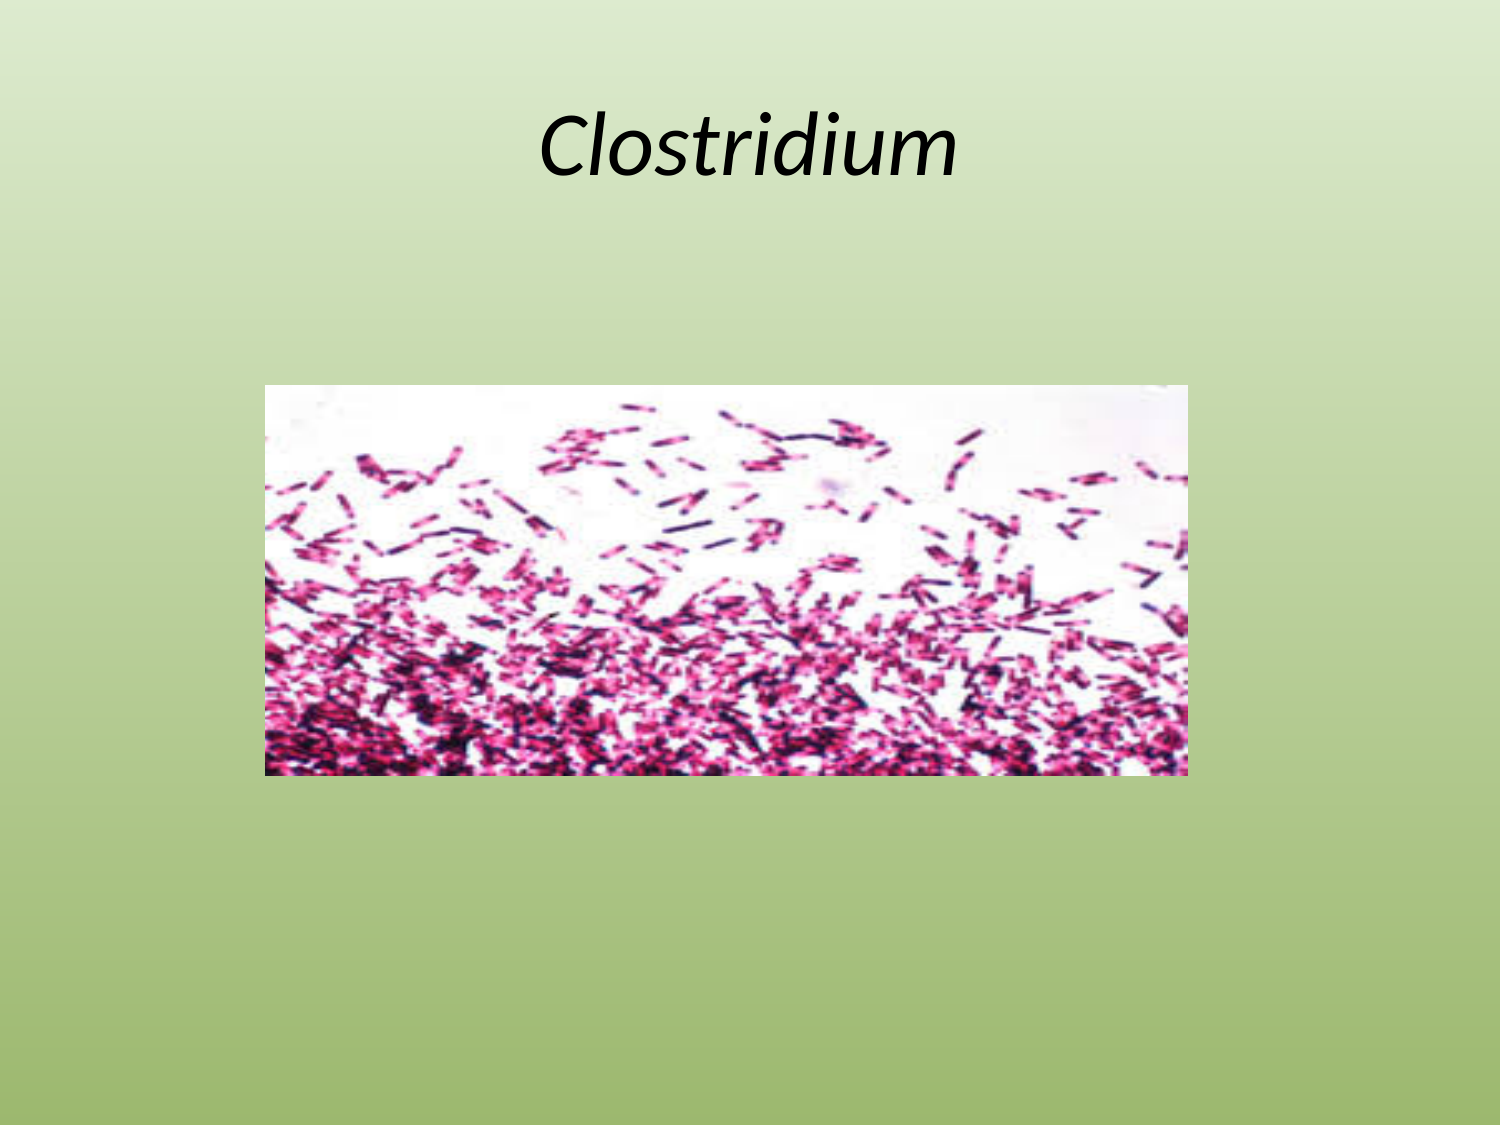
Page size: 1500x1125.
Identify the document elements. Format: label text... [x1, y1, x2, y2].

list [265, 385, 1188, 776]
title Clostridium [75, 45, 1425, 233]
